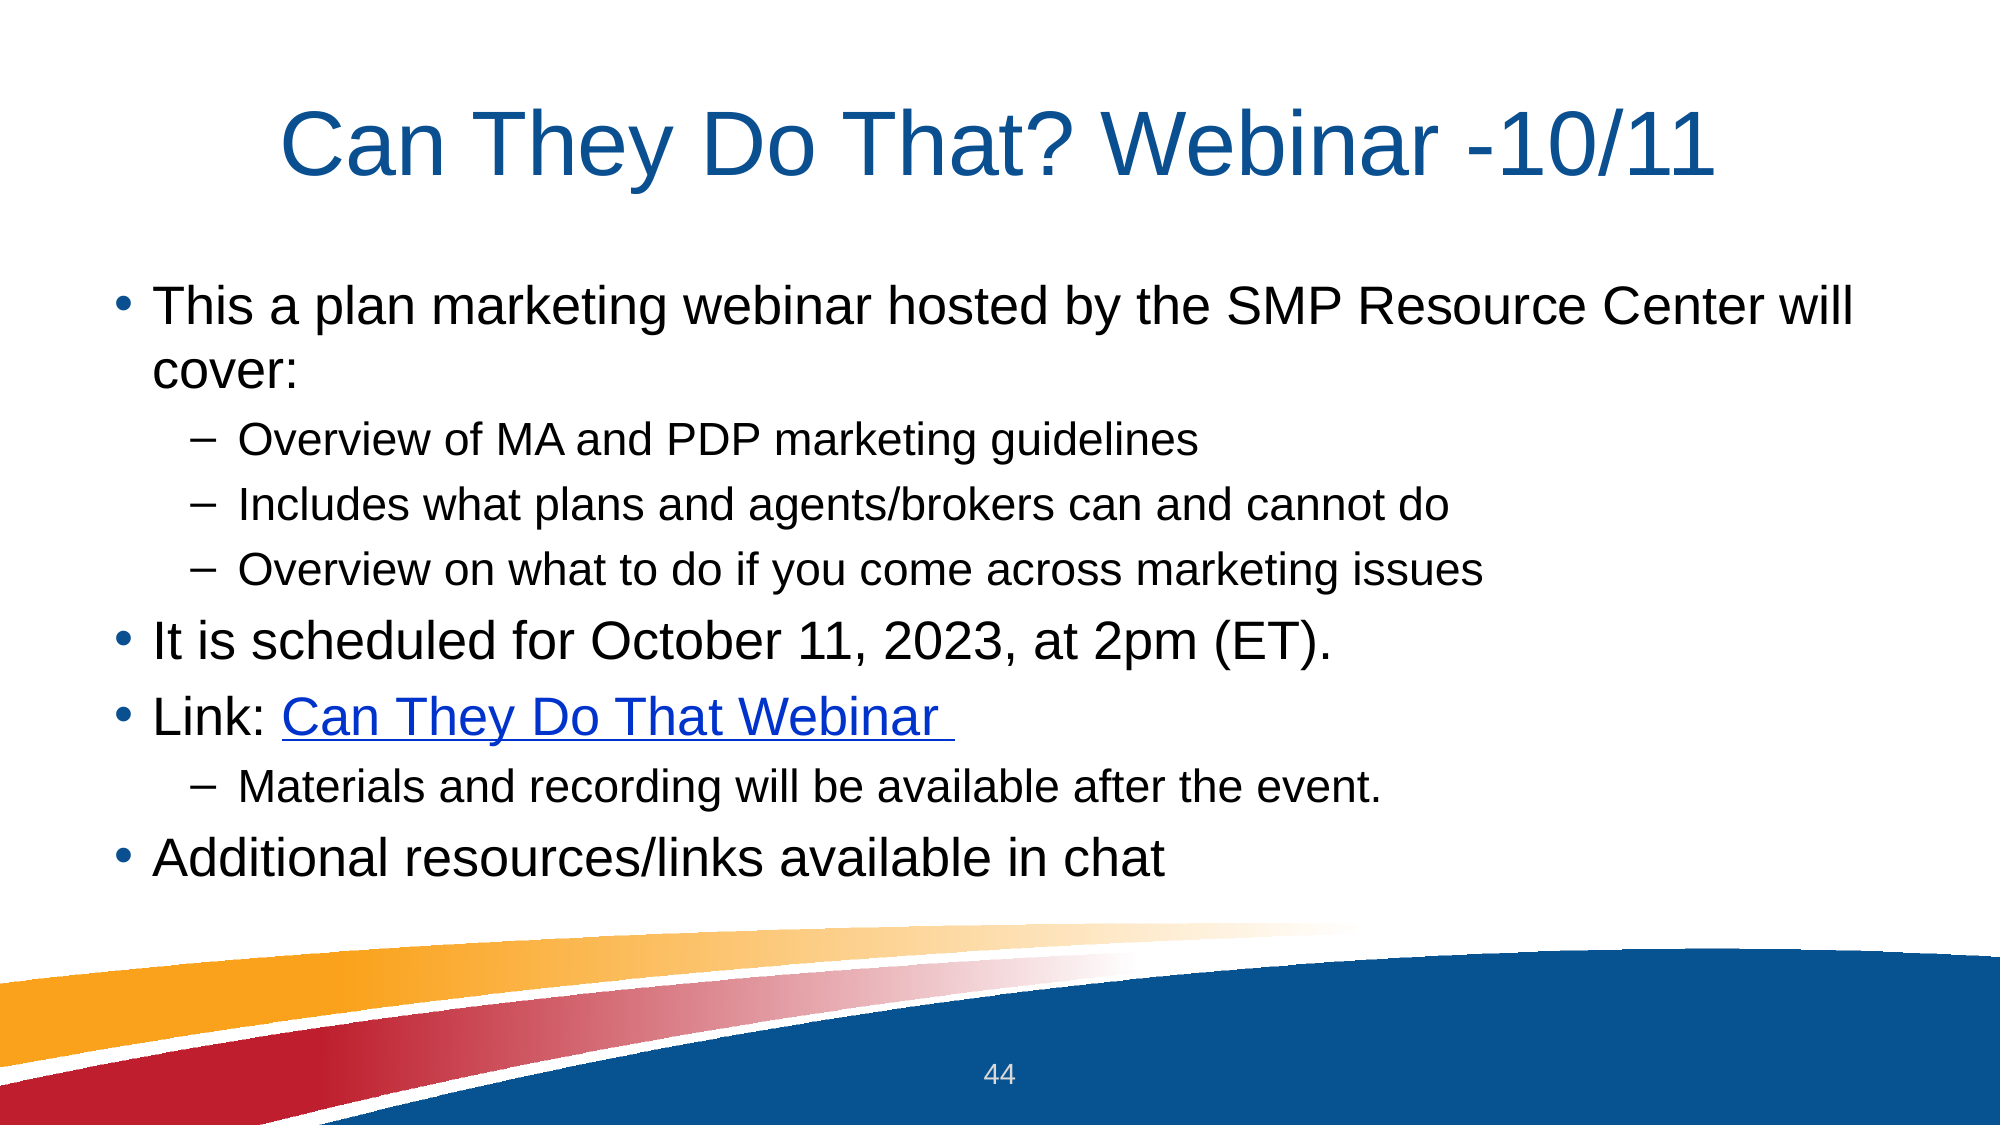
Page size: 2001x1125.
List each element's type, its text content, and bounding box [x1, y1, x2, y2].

title Can They Do That? Webinar -10/11 [99, 45, 1900, 233]
picture [0, 887, 2000, 1125]
list This a plan marketing webinar hosted by the SMP Resource Center will cover: Overview of MA and PDP marketing guidelines Includes what plans and agents/brokers can and cannot do Overview on what to do if you come across marketing issues It is scheduled for October 11, 2023, at 2pm (ET). Link: Can They Do That Webinar Materials and recording will be available after the event. Additional resources/links available in chat [99, 262, 1900, 900]
slide_number 44 [766, 1042, 1234, 1103]
